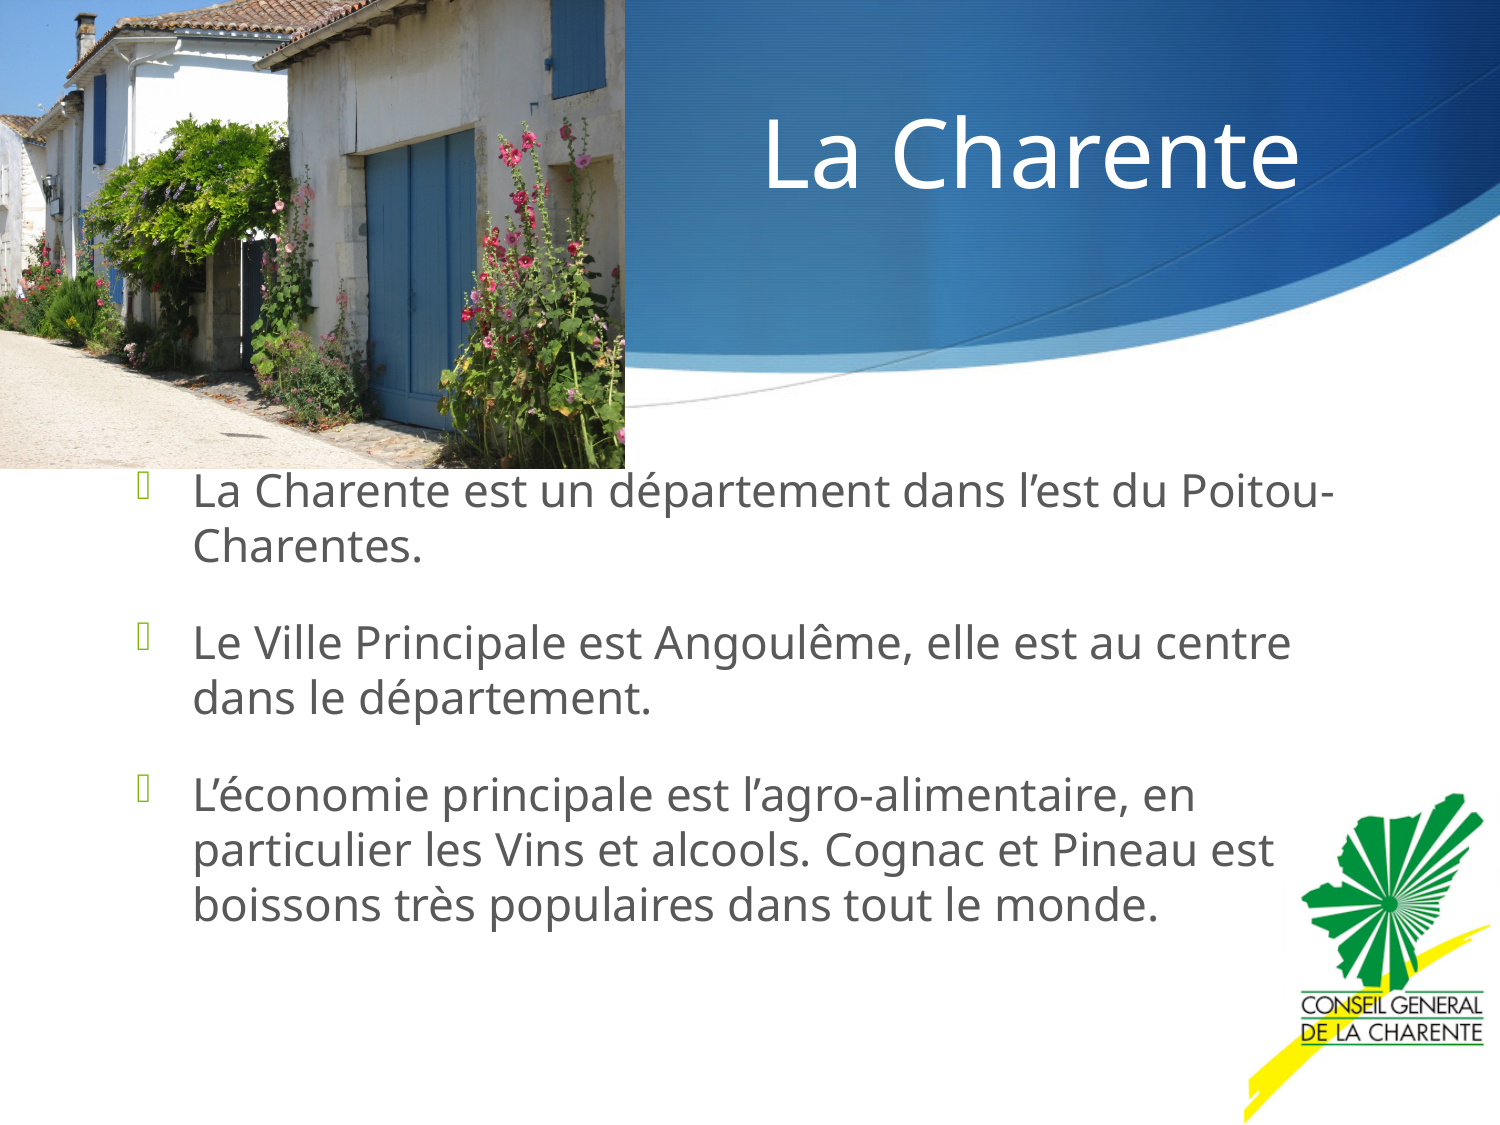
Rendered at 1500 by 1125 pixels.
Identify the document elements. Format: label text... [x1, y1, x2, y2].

title La Charente [627, 56, 1500, 244]
list La Charente est un département dans l’est du Poitou-Charentes. Le Ville Principale est Angoulême, elle est au centre dans le département. L’économie principale est l’agro-alimentaire, en particulier les Vins et alcools. Cognac et Pineau est boissons très populaires dans tout le monde. [121, 454, 1379, 991]
picture [0, 0, 1500, 1125]
